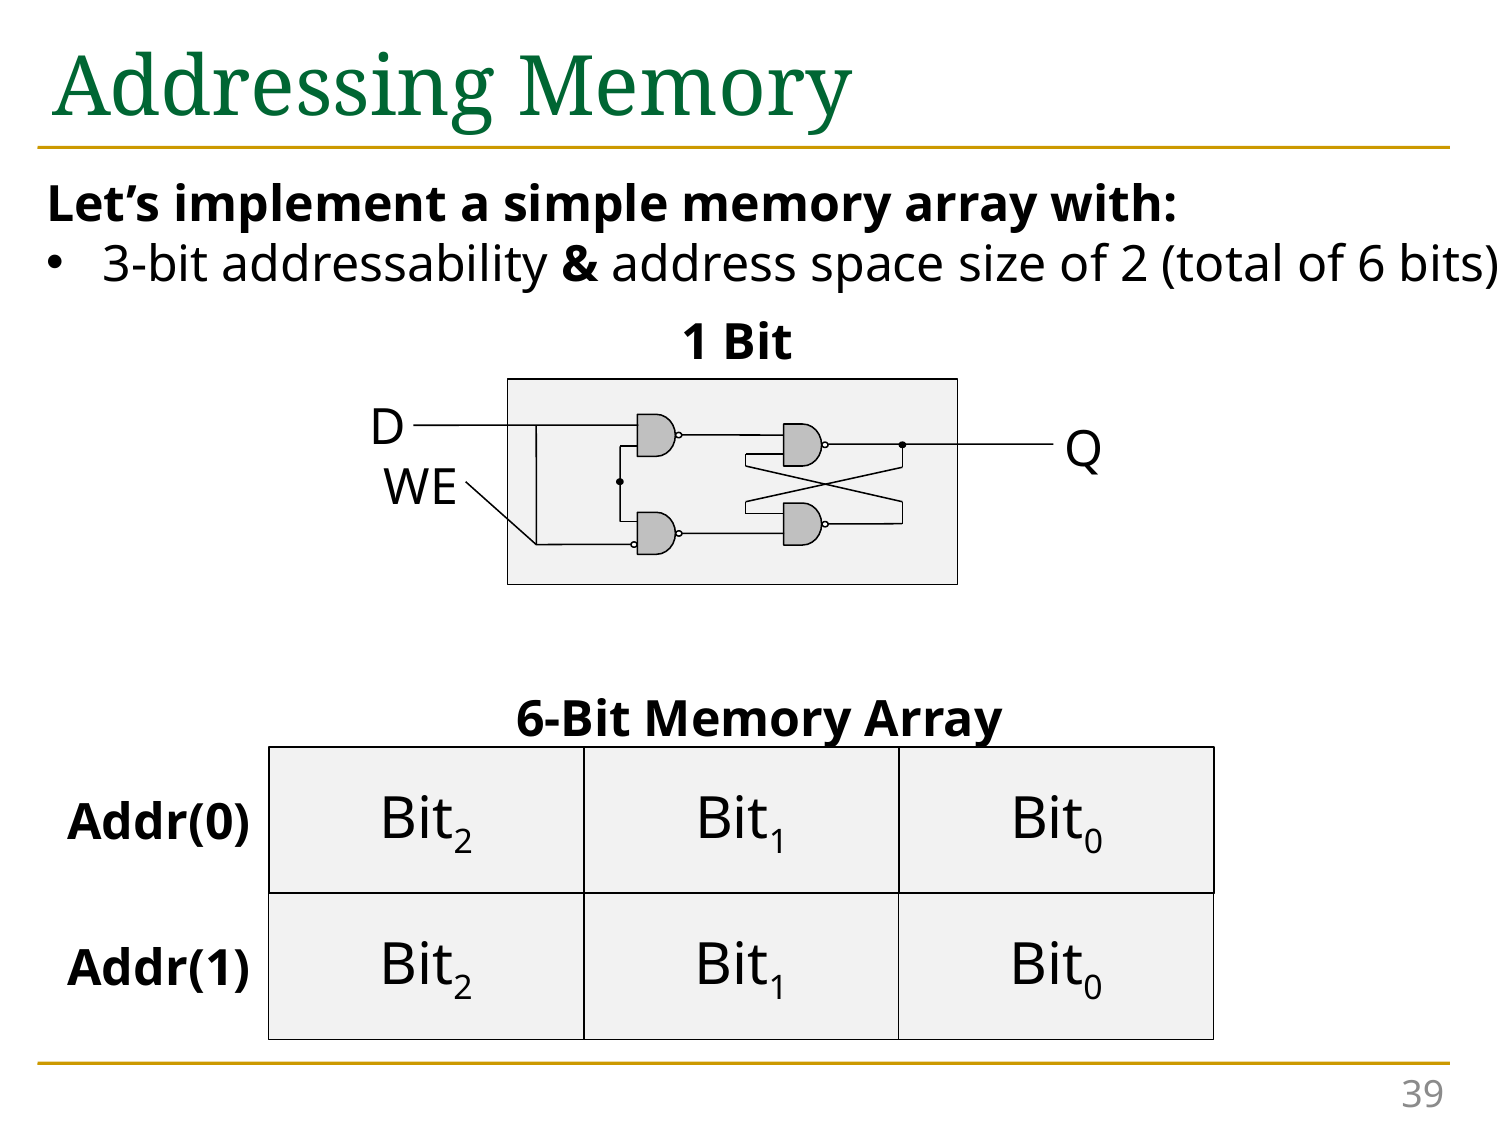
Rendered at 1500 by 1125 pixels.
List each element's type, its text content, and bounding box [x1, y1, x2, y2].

text_box Bit0 [898, 746, 1214, 893]
text_box Addr(1) [52, 928, 266, 1004]
text_box Bit1 [583, 893, 898, 1040]
text_box [507, 563, 958, 585]
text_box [355, 301, 1118, 555]
text_box 6-Bit Memory Array [501, 678, 1018, 754]
text_box Bit1 [584, 754, 898, 893]
slide_number 39 [1121, 1066, 1460, 1125]
text_box Bit2 [268, 893, 583, 1040]
text_box Let’s implement a simple memory array with: 3-bit addressability & address space size of 2 (total of 6 bits) [31, 163, 1500, 299]
text_box Addr(0) [52, 782, 266, 858]
title Addressing Memory [37, 24, 1450, 163]
text_box Bit0 [898, 893, 1214, 1040]
text_box Bit2 [268, 746, 584, 893]
